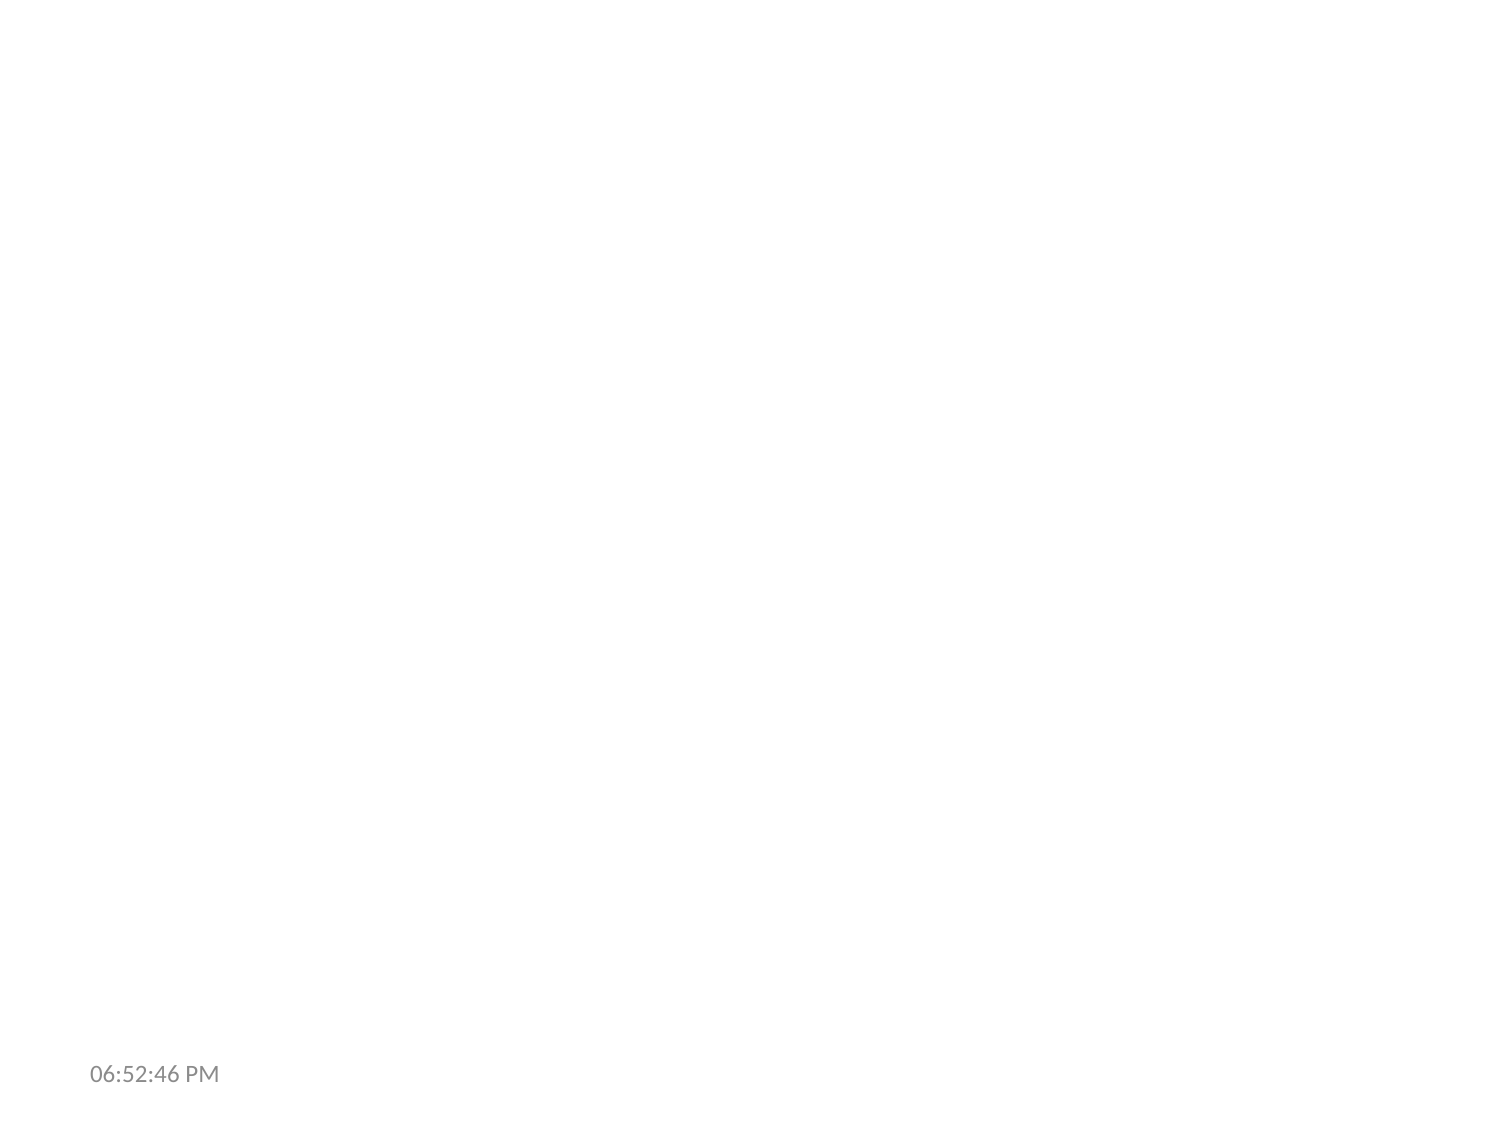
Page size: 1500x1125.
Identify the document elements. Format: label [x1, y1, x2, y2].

slide_number [75, 1042, 425, 1103]
